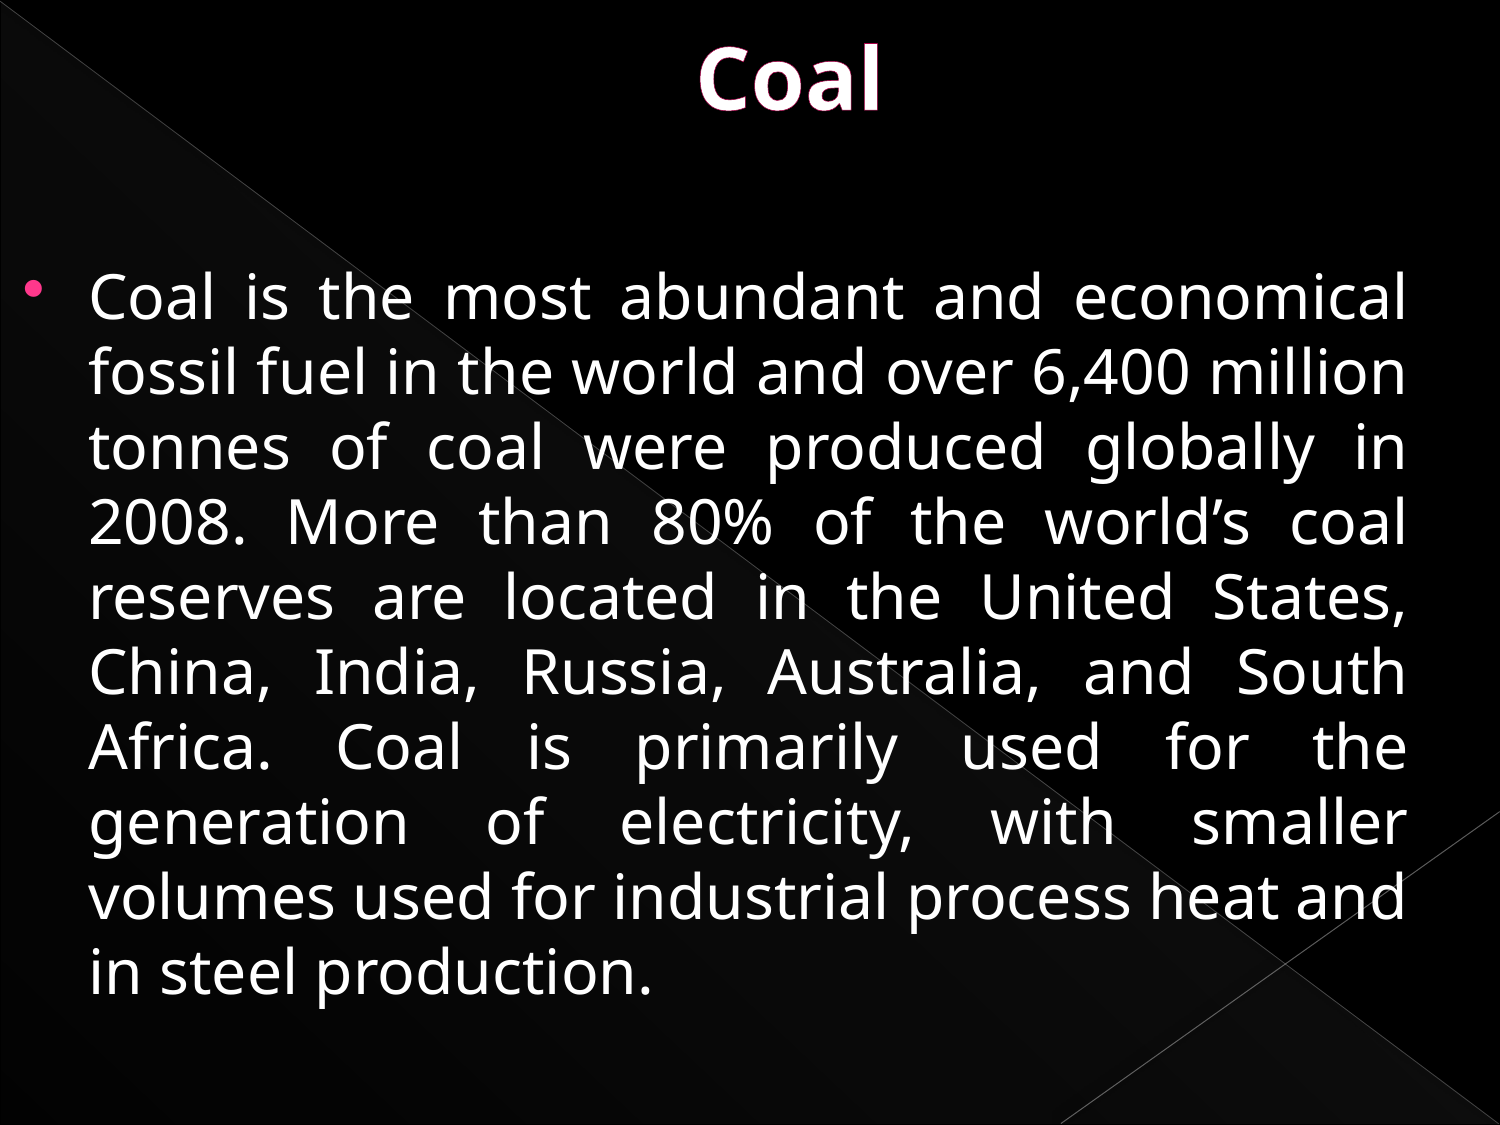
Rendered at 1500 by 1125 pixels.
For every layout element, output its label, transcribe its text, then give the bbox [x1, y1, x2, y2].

title Coal [0, 0, 1500, 150]
list Coal is the most abundant and economical fossil fuel in the world and over 6,400 million tonnes of coal were produced globally in 2008. More than 80% of the world’s coal reserves are located in the United States, China, India, Russia, Australia, and South Africa. Coal is primarily used for the generation of electricity, with smaller volumes used for industrial process heat and in steel production. [0, 249, 1425, 1125]
